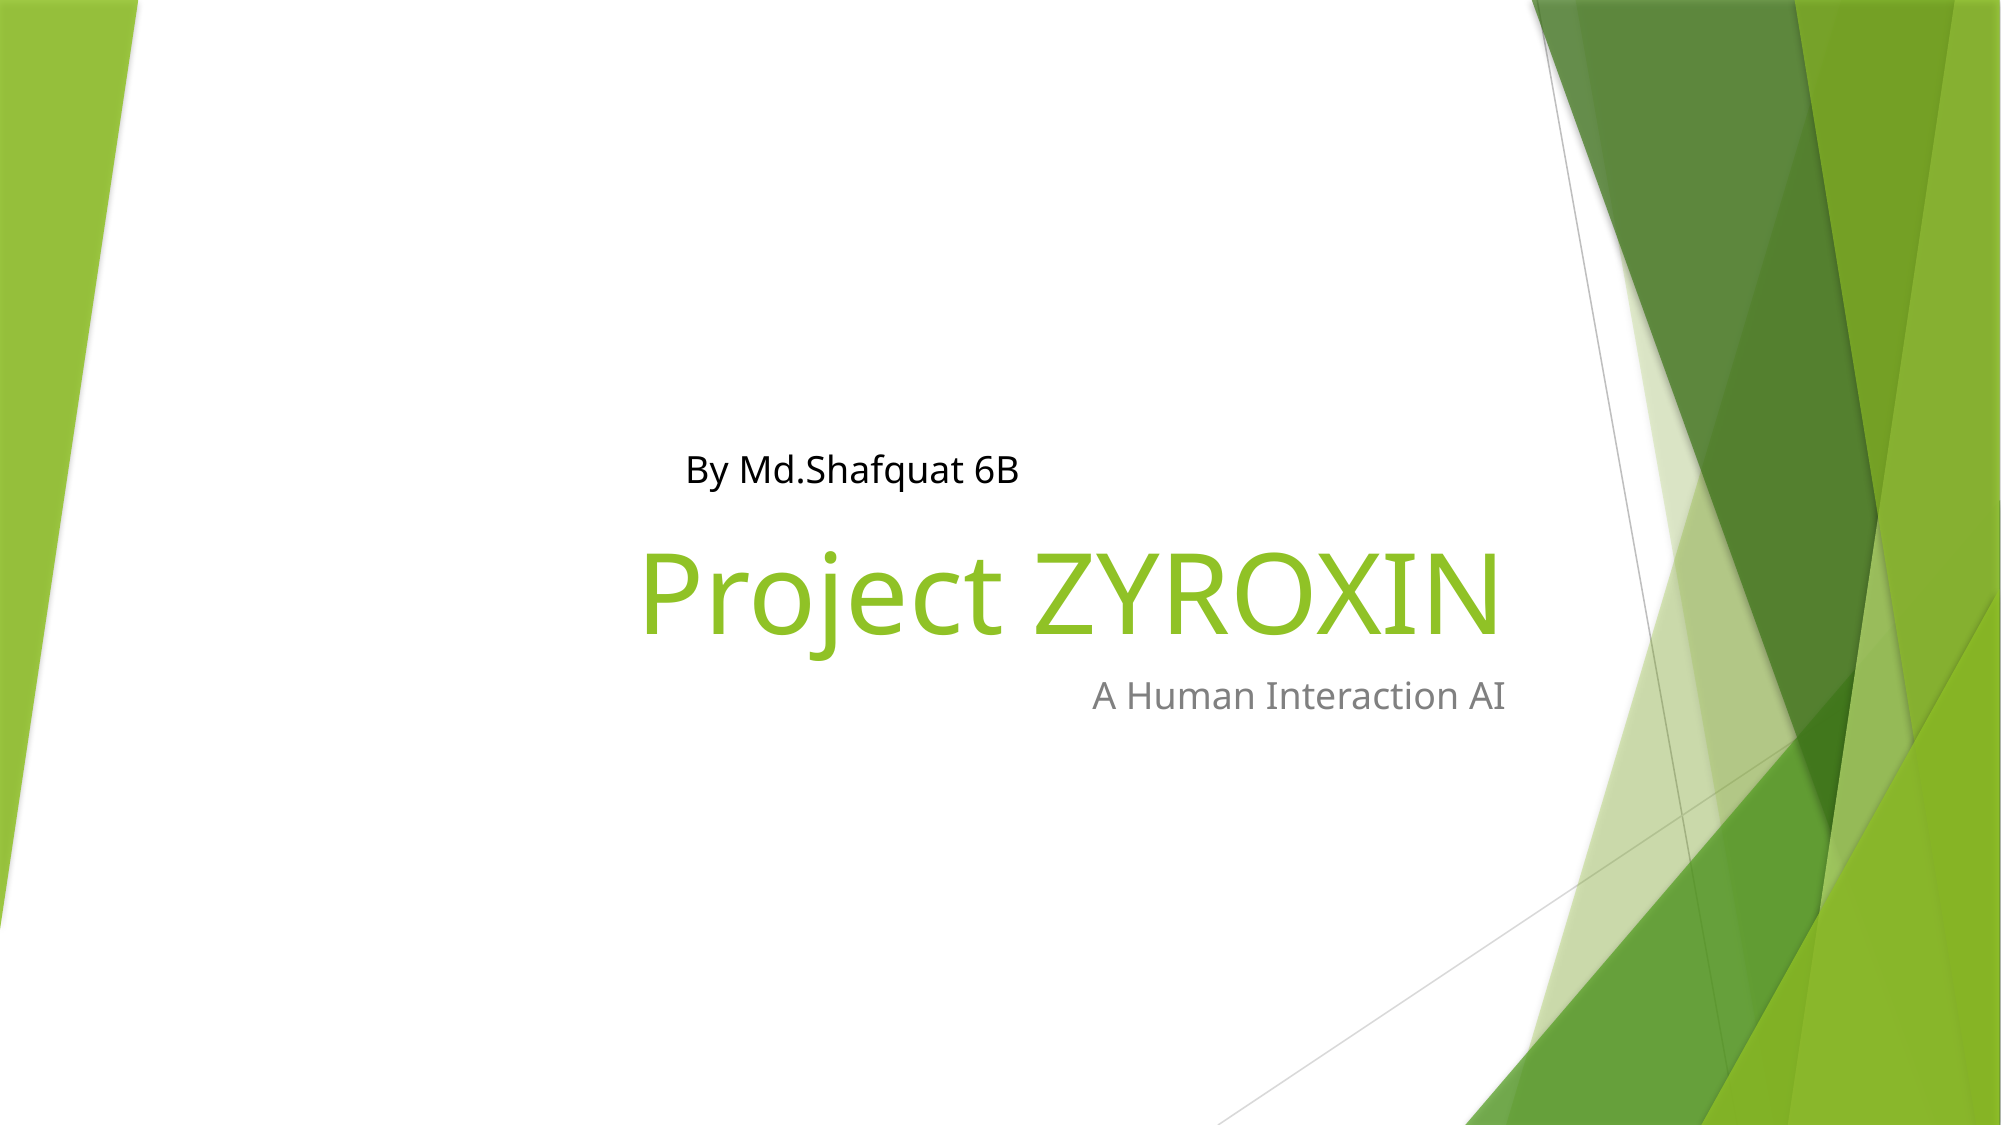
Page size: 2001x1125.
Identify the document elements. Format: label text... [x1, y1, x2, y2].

subtitle A Human Interaction AI [247, 664, 1522, 845]
title Project ZYROXIN [247, 394, 1522, 664]
text_box By Md.Shafquat 6B [670, 438, 1141, 499]
